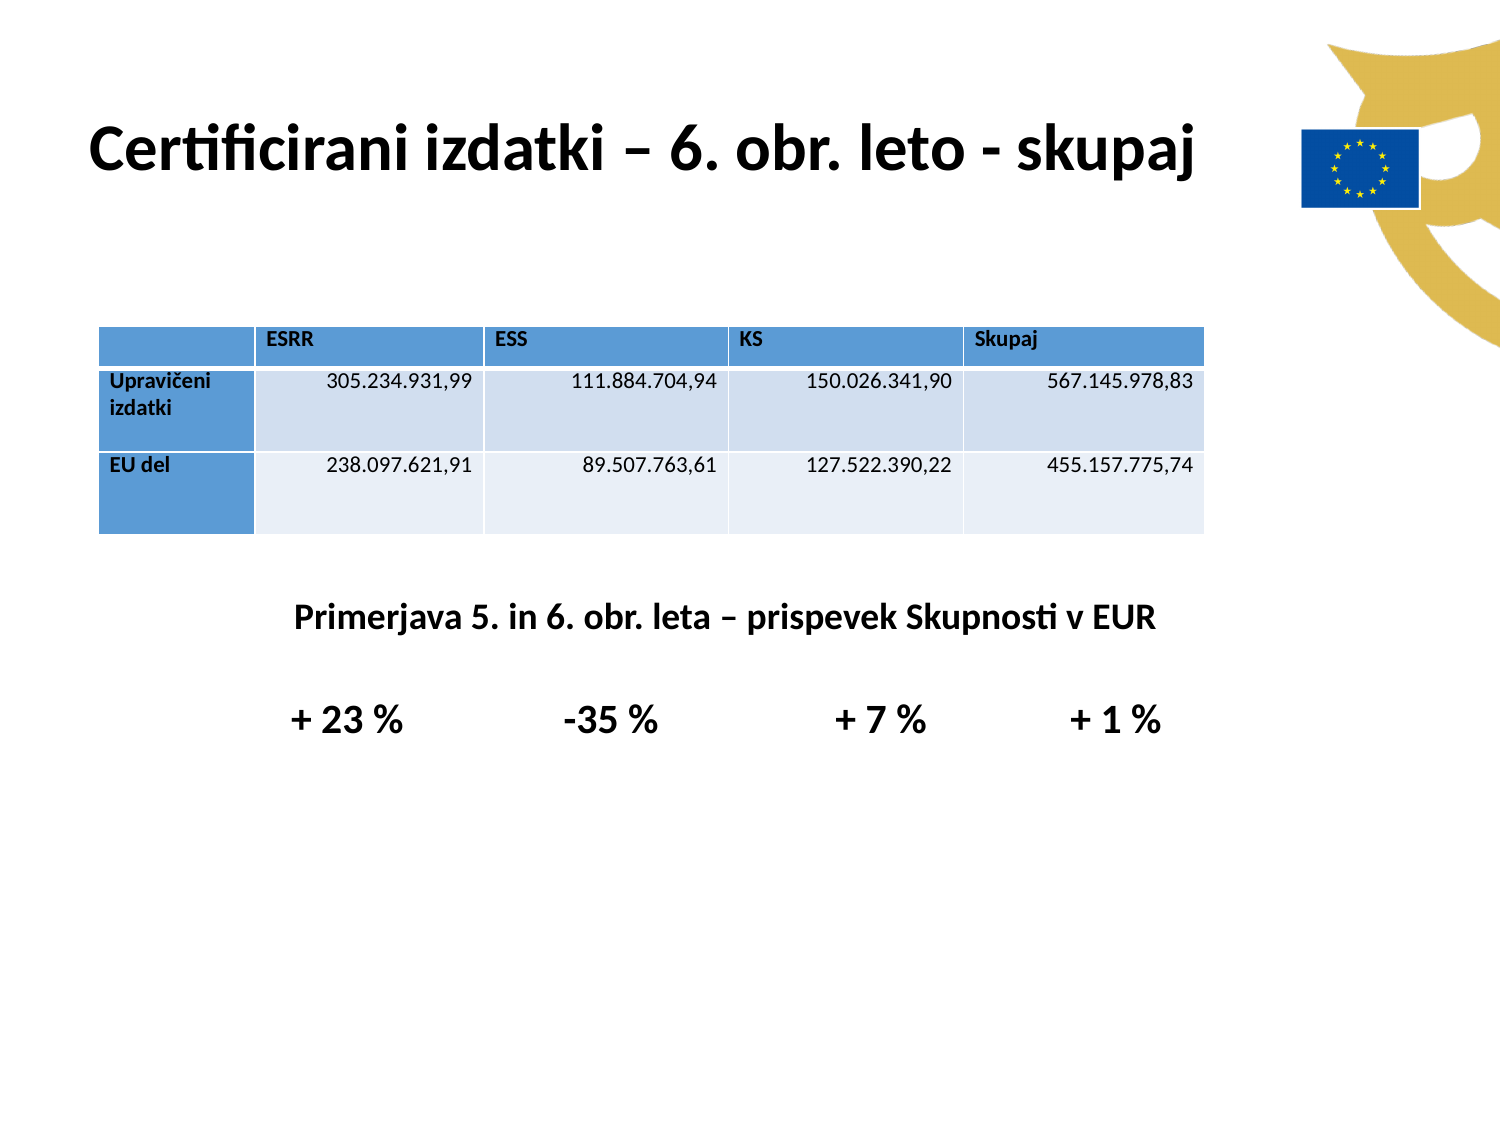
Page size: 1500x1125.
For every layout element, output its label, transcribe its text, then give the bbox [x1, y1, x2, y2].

table_cell 89.507.763,61 [485, 453, 728, 534]
text_box Primerjava 5. in 6. obr. leta – prispevek Skupnosti v EUR [226, 584, 1225, 645]
text_box + 7 % [820, 684, 943, 750]
table_header Skupaj [964, 327, 1204, 366]
table_header ESRR [256, 327, 483, 366]
table_cell 305.234.931,99 [256, 371, 483, 451]
table_cell 567.145.978,83 [964, 371, 1204, 451]
table_cell Upravičeni izdatki [99, 371, 254, 451]
text_box + 23 % [275, 684, 419, 750]
text_box -35 % [548, 684, 674, 750]
table_cell 127.522.390,22 [729, 453, 963, 534]
picture [1307, 0, 1500, 488]
list Certificirani izdatki – 6. obr. leto - skupaj [74, 60, 1307, 238]
table_cell 111.884.704,94 [485, 371, 728, 451]
table_header [99, 327, 254, 366]
table_cell EU del [99, 453, 254, 534]
text_box + 1 % [1055, 684, 1178, 750]
table_header KS [729, 327, 963, 366]
table_header ESS [485, 327, 728, 366]
table_cell 455.157.775,74 [964, 453, 1204, 534]
table_cell 238.097.621,91 [256, 453, 483, 534]
table_cell 150.026.341,90 [729, 371, 963, 451]
